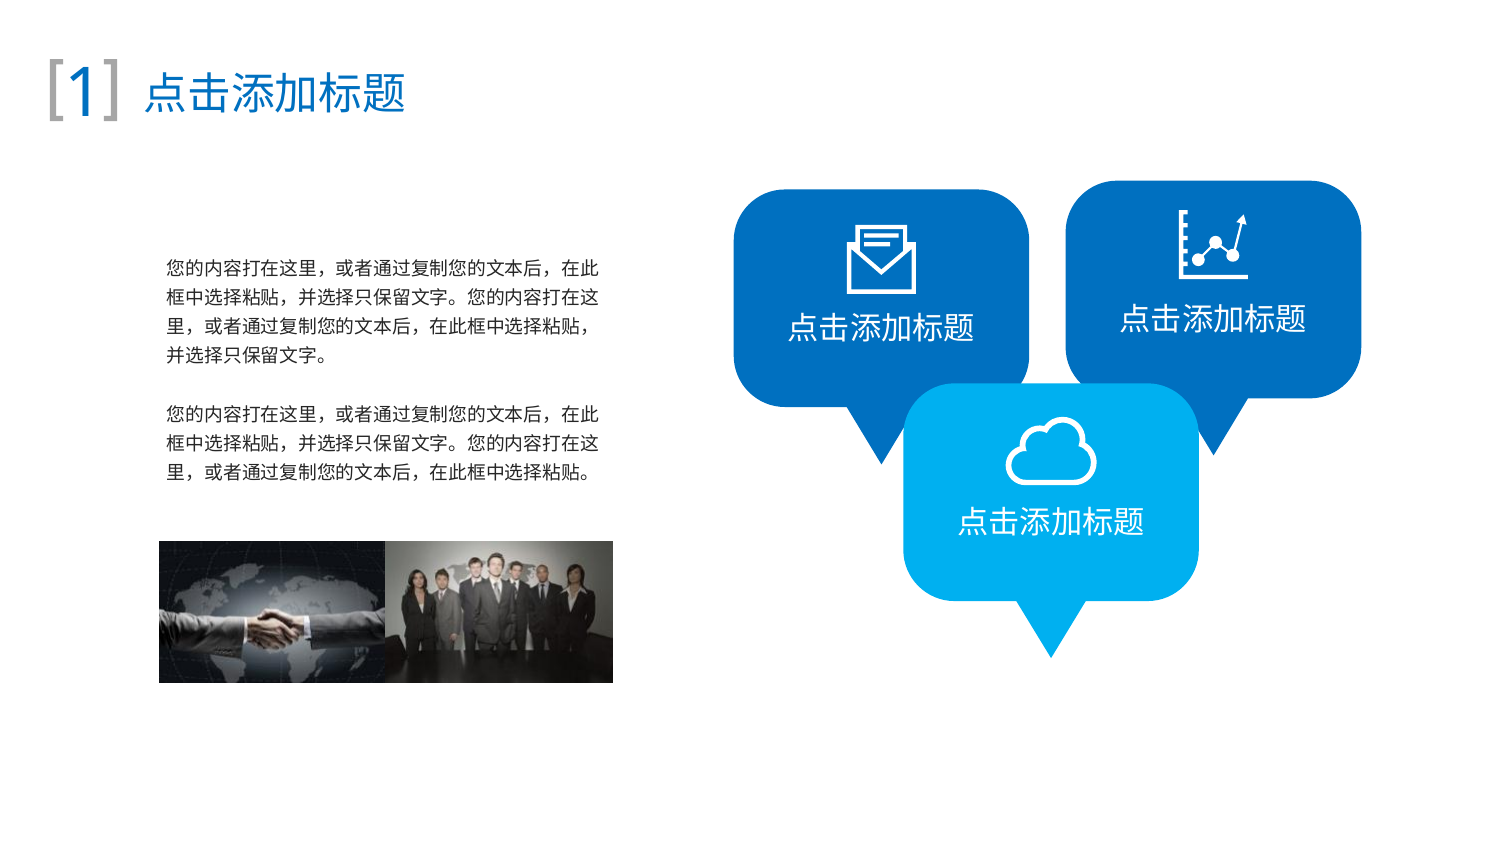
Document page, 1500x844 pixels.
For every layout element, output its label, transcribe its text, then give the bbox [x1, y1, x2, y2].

text_box 点击添加标题 [733, 189, 1030, 465]
text_box [49, 59, 64, 122]
text_box 点击添加标题 [128, 58, 421, 126]
text_box 点击添加标题 [903, 383, 1199, 659]
picture [159, 541, 613, 683]
text_box 您的内容打在这里，或者通过复制您的文本后，在此框中选择粘贴，并选择只保留文字。您的内容打在这里，或者通过复制您的文本后，在此框中选择粘贴，并选择只保留文字。 您的内容打在这里，或者通过复制您的文本后，在此框中选择粘贴，并选择只保留文字。您的内容打在这里，或者通过复制您的文本后，在此框中选择粘贴。 [152, 242, 620, 520]
text_box 点击添加标题 [1065, 180, 1362, 456]
text_box [1005, 416, 1097, 486]
text_box 1 [49, 42, 119, 138]
text_box [103, 59, 118, 122]
text_box [846, 224, 916, 294]
text_box [1178, 210, 1248, 280]
